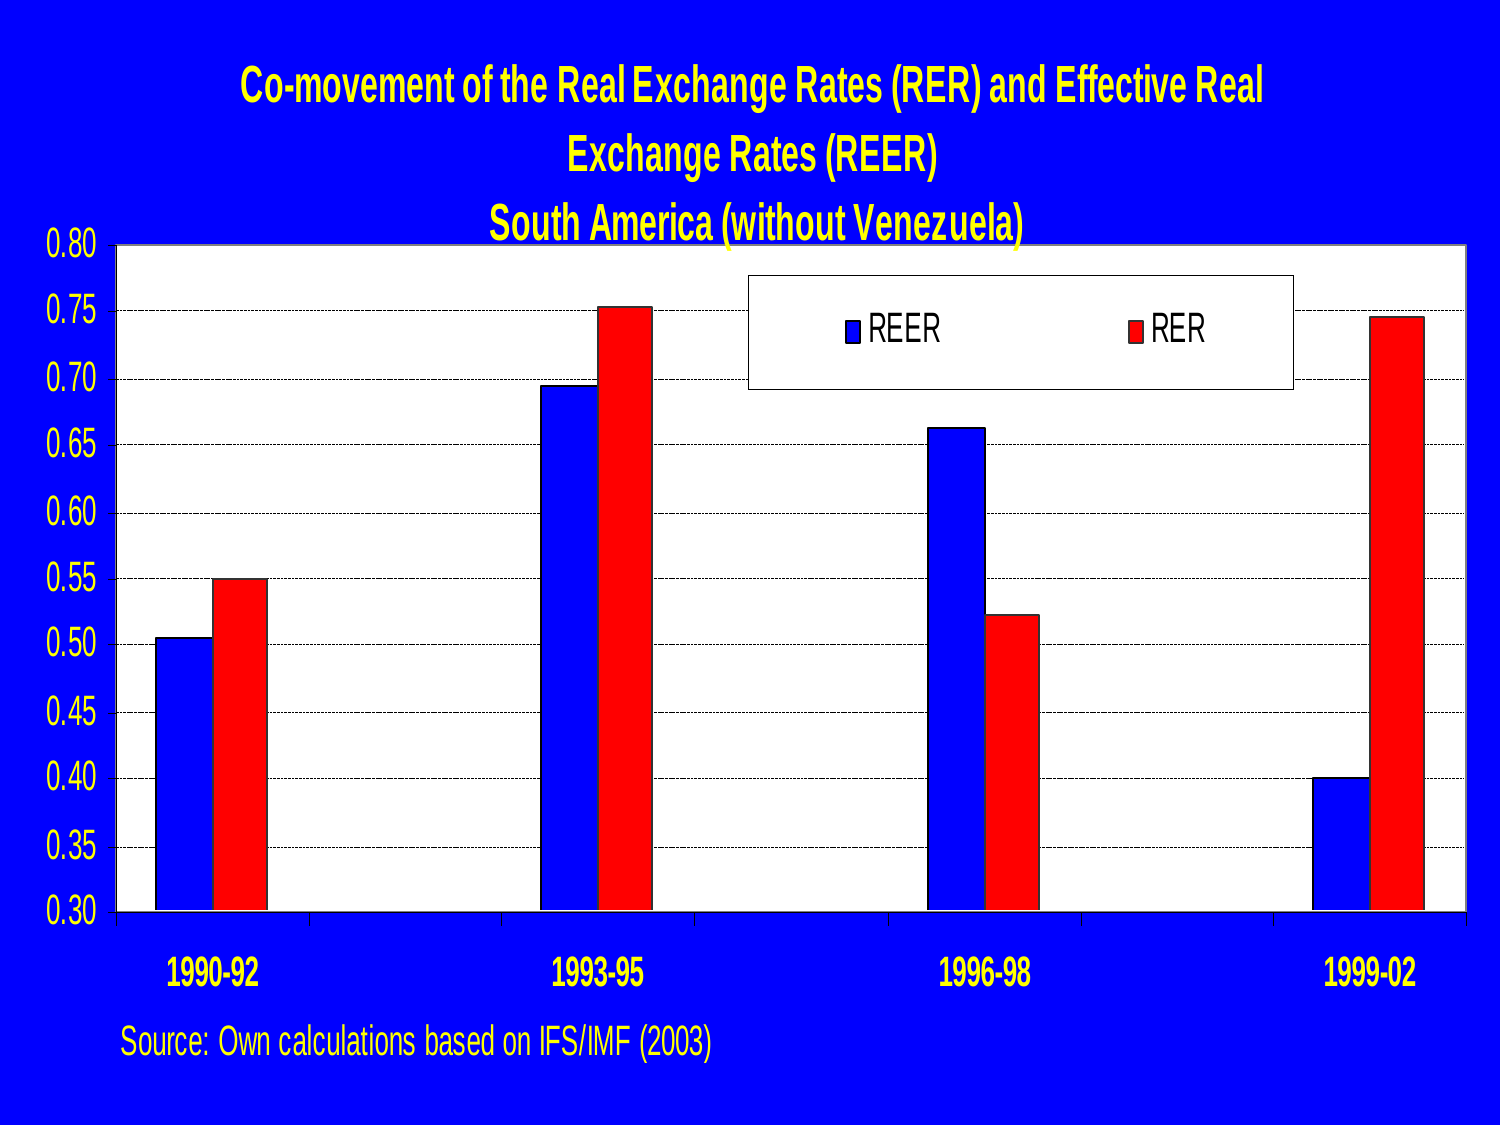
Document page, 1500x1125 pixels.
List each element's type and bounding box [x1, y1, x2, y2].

text_box [0, 0, 1500, 1125]
